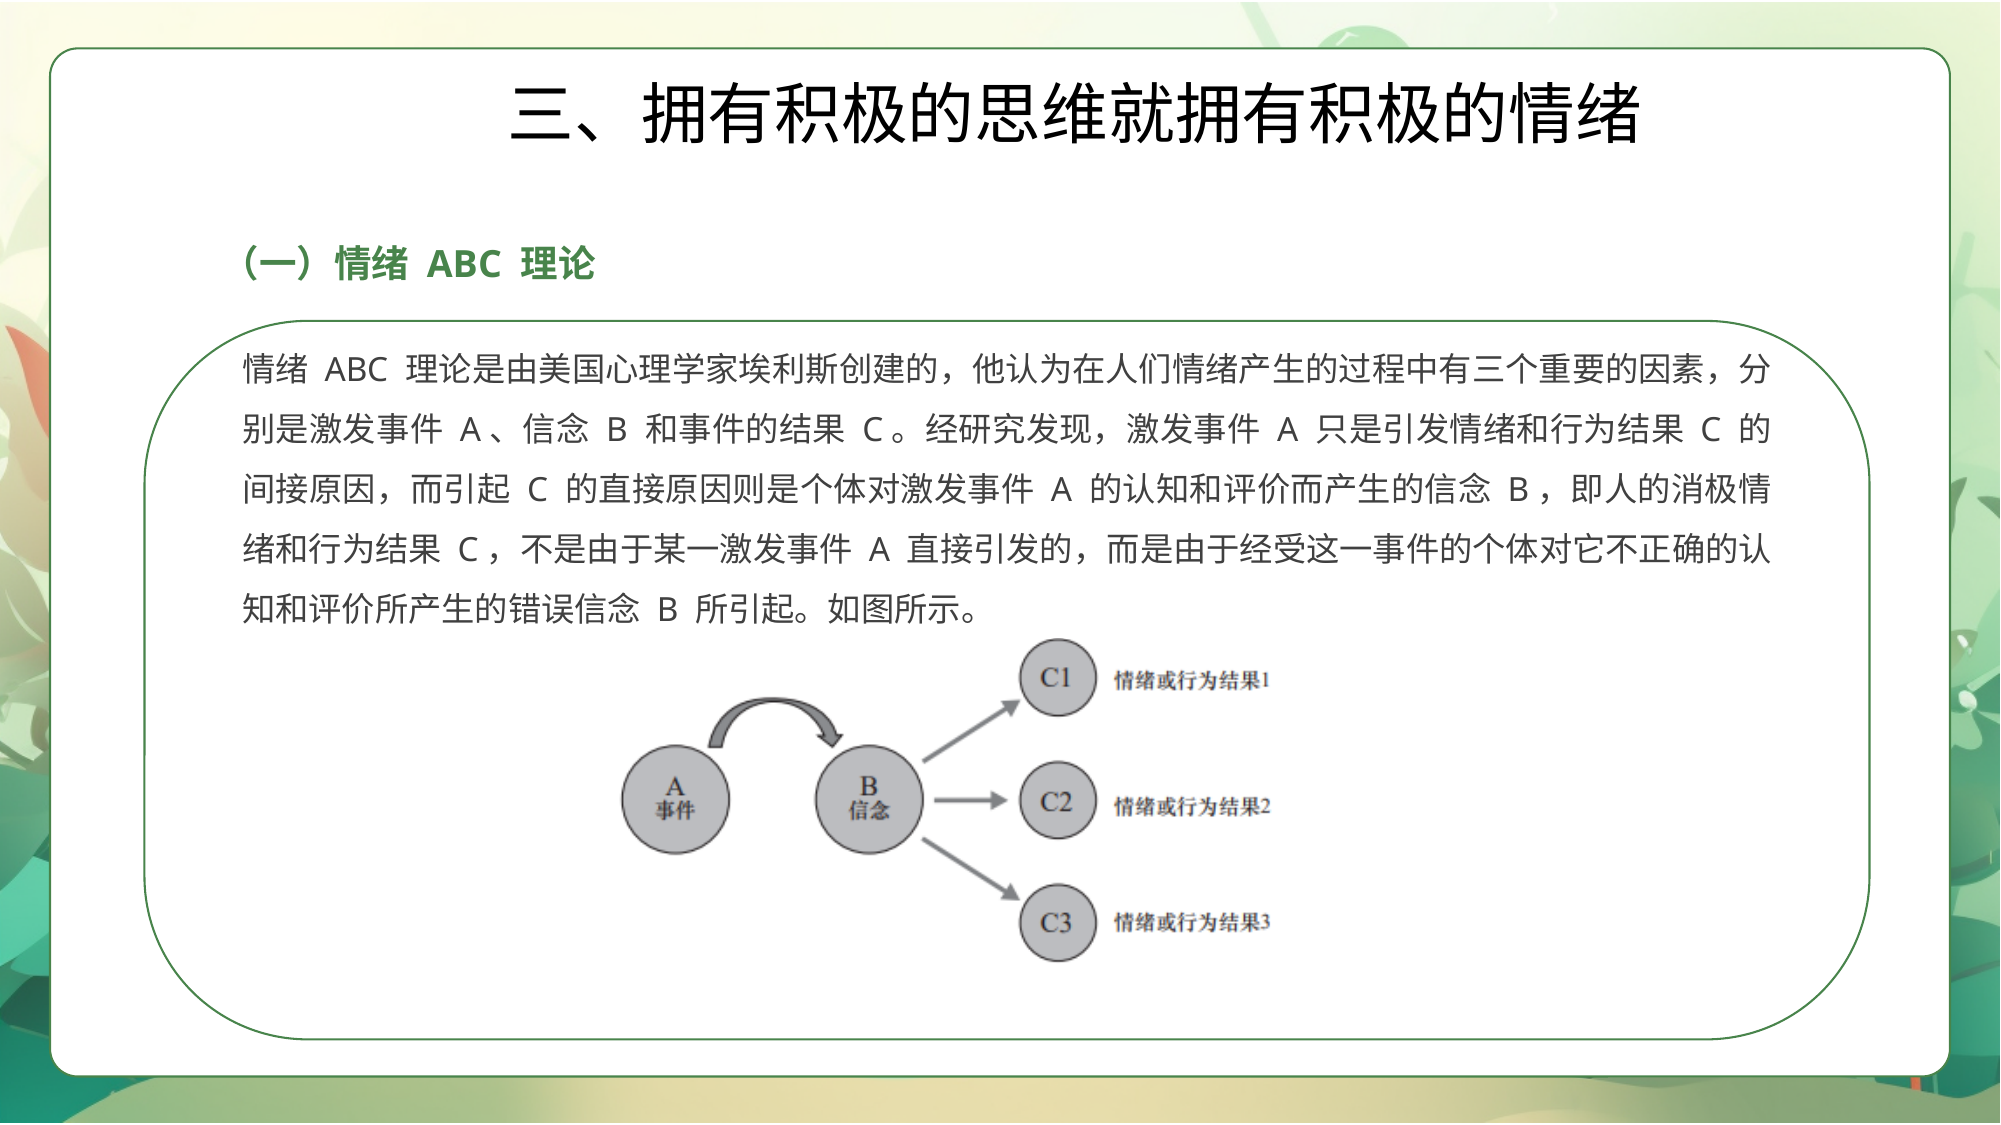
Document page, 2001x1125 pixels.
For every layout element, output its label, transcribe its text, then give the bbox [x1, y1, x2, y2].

text_box （一）情绪 ABC 理论 [207, 210, 875, 293]
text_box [144, 320, 1870, 1040]
text_box 三、拥有积极的思维就拥有积极的情绪 [437, 64, 1713, 160]
picture [0, 2, 2000, 1123]
